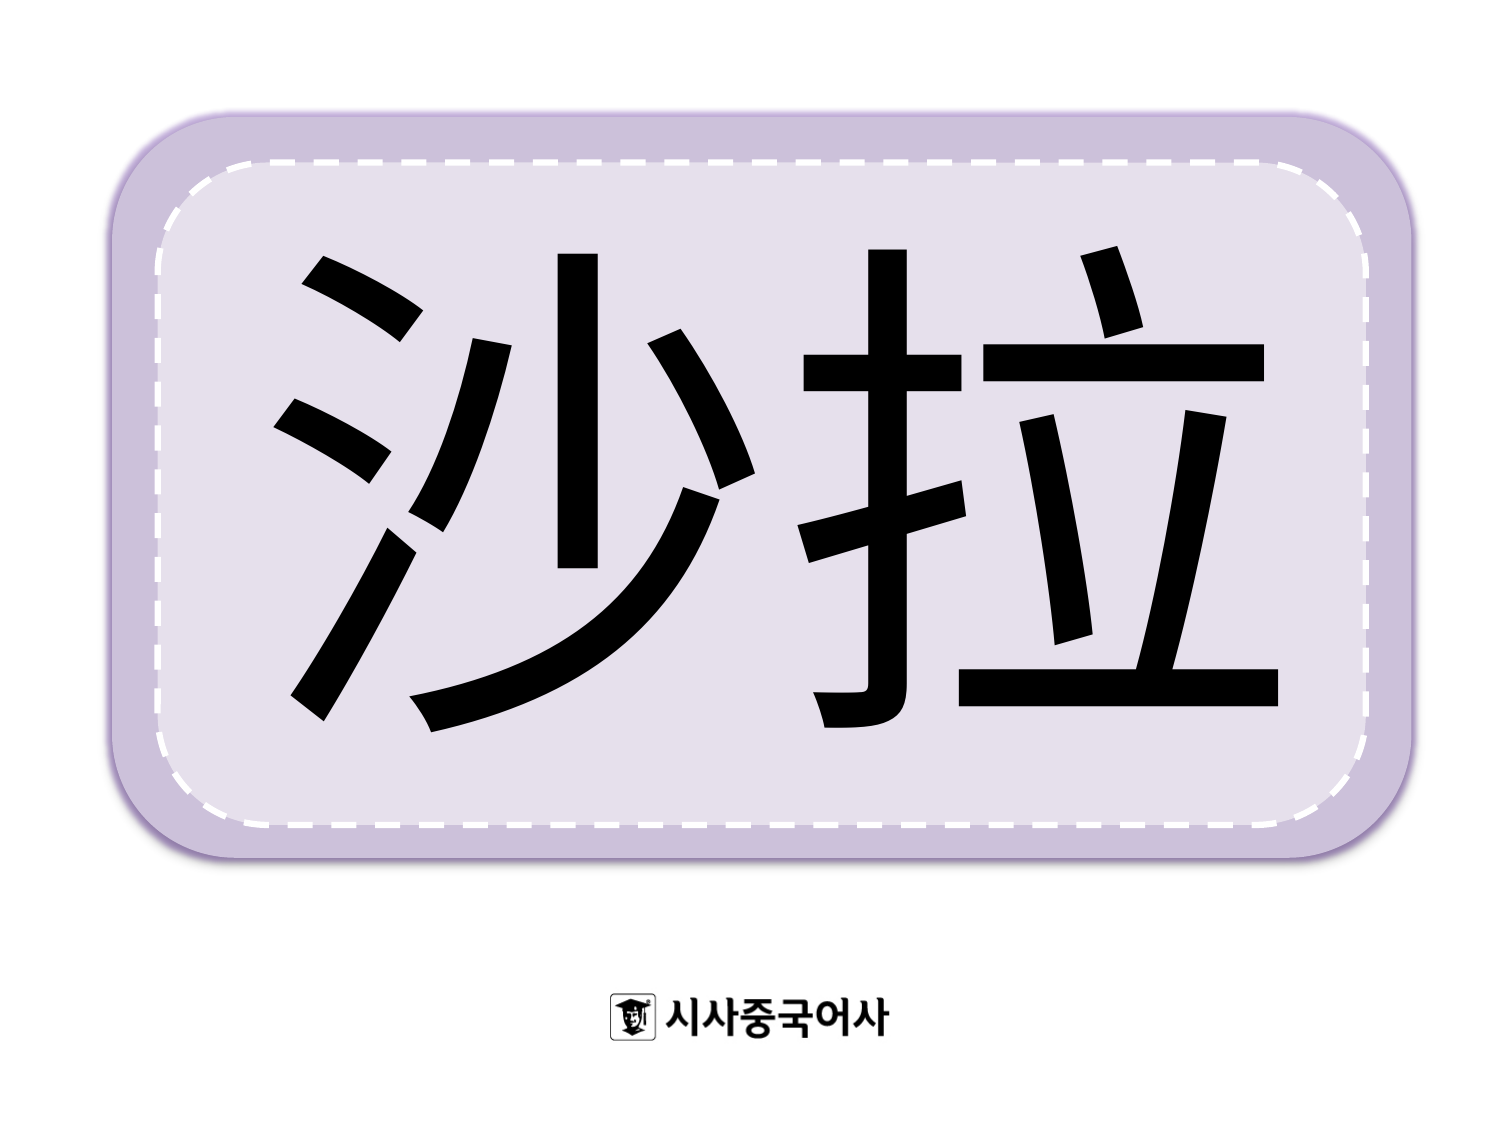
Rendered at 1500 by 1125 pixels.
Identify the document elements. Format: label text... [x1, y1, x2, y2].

text_box 沙拉 [171, 148, 1380, 811]
picture [602, 987, 898, 1047]
text_box [162, 160, 1371, 824]
